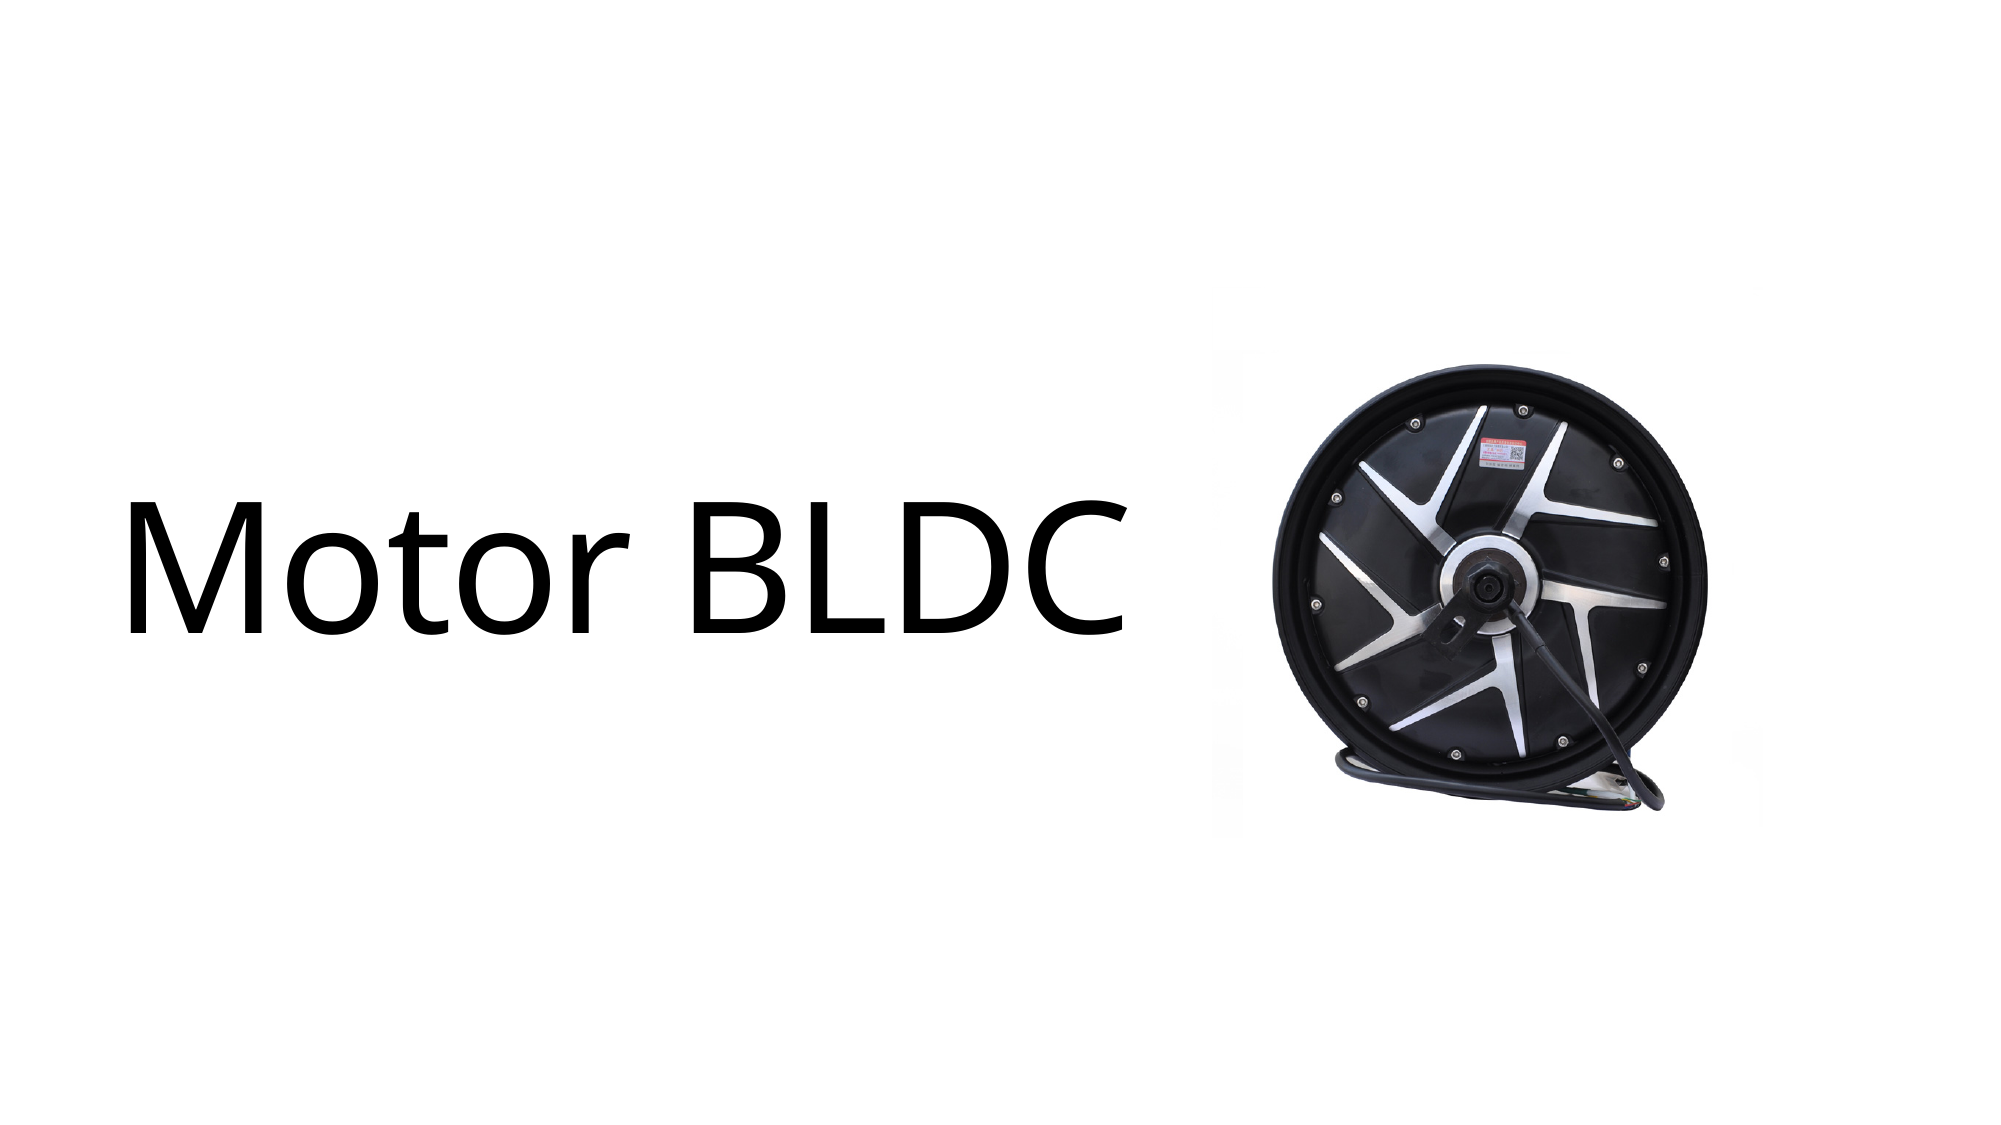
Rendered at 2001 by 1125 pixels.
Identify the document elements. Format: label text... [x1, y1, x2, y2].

title Motor BLDC [98, 125, 1868, 677]
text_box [1212, 287, 1763, 838]
